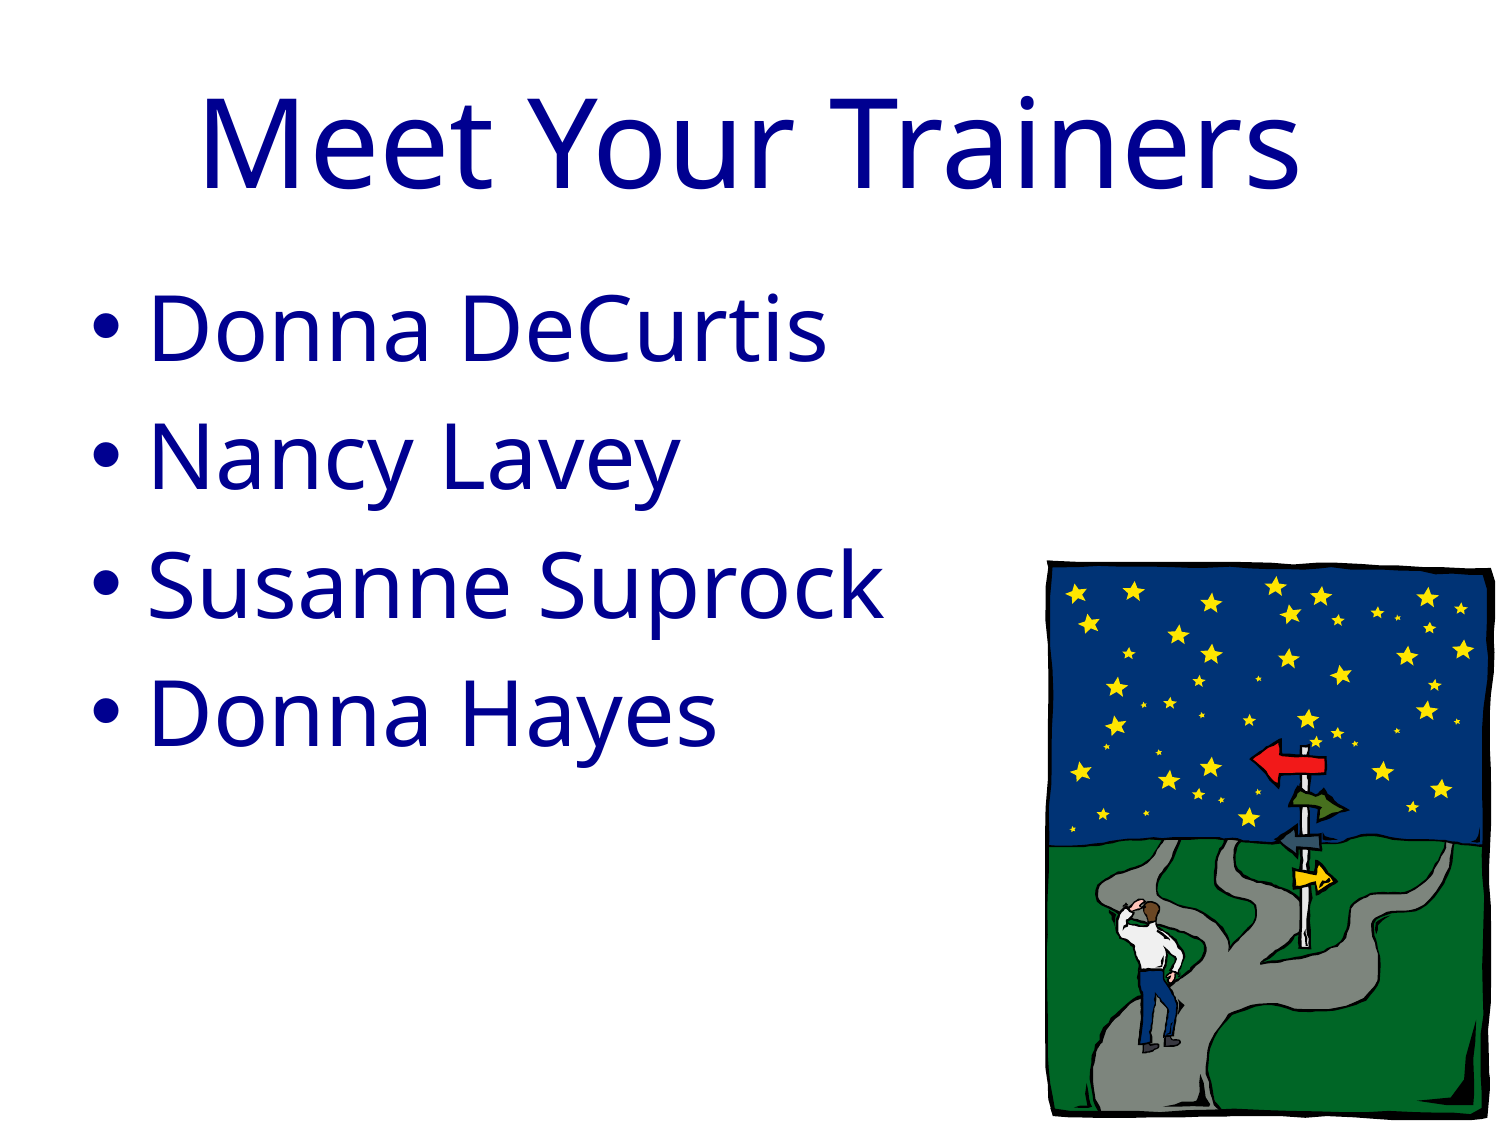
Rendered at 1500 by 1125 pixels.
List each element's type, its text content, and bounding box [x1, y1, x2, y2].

title Meet Your Trainers [75, 45, 1425, 233]
picture [1044, 556, 1500, 1125]
list Donna DeCurtis Nancy Lavey Susanne Suprock Donna Hayes [75, 262, 1425, 1005]
